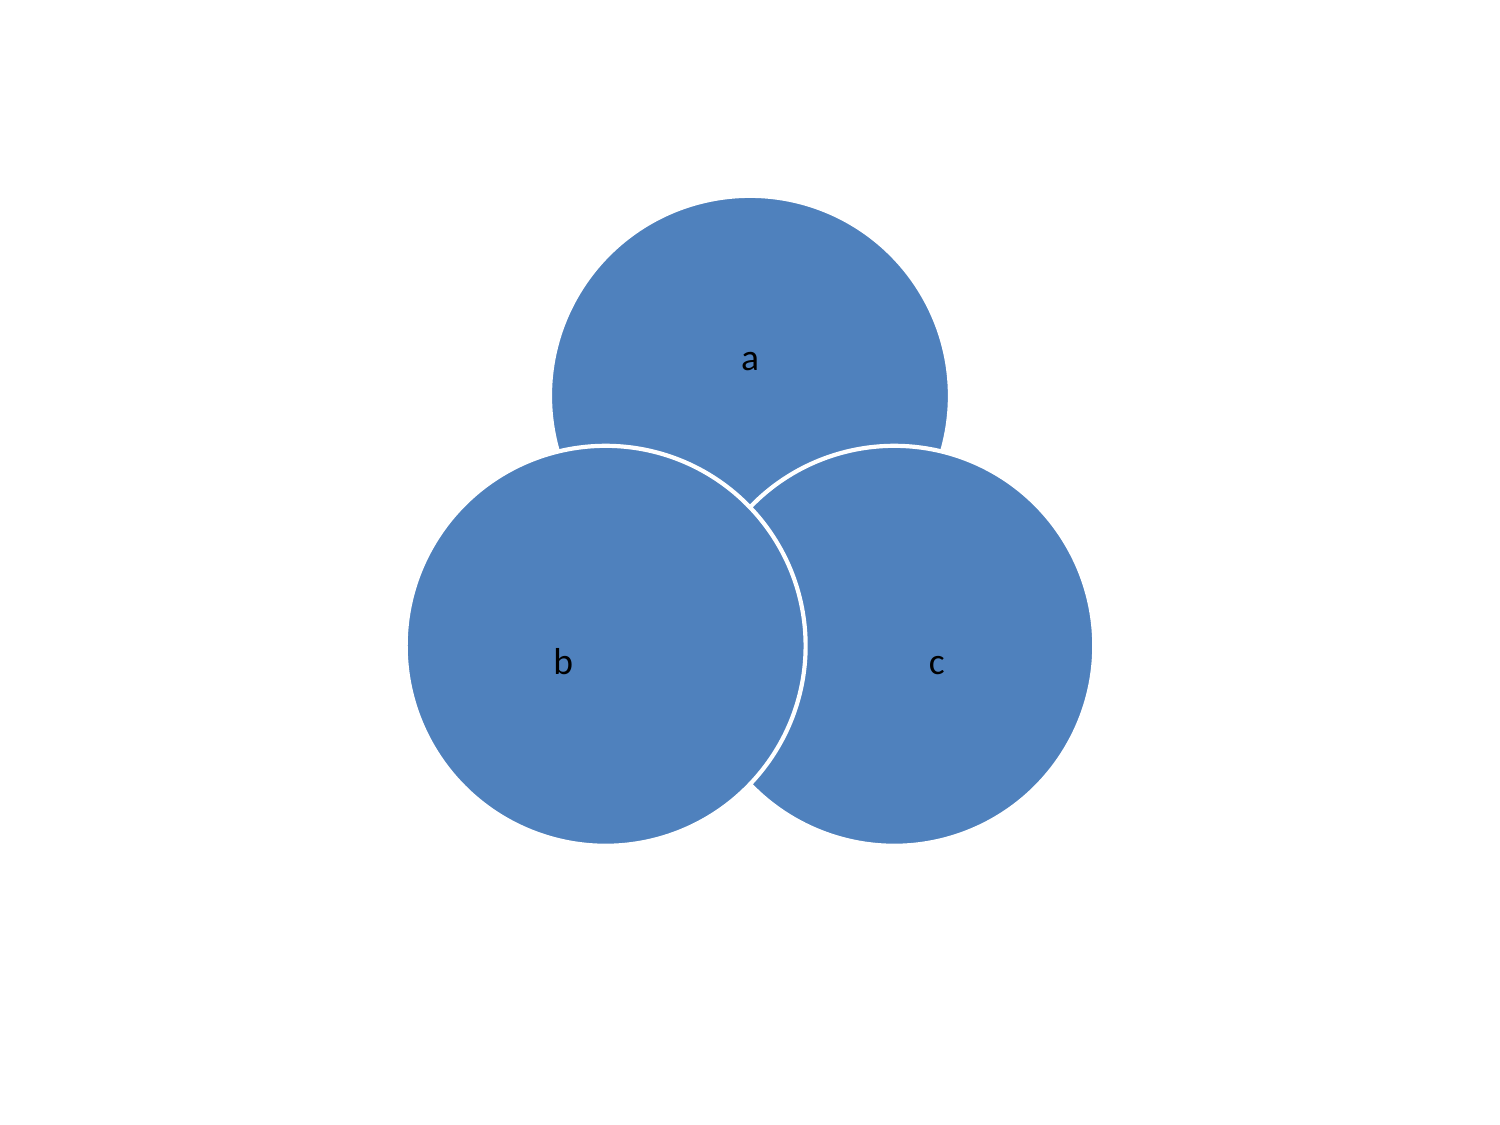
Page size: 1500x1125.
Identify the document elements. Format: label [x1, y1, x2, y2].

text_box [249, 228, 1251, 897]
